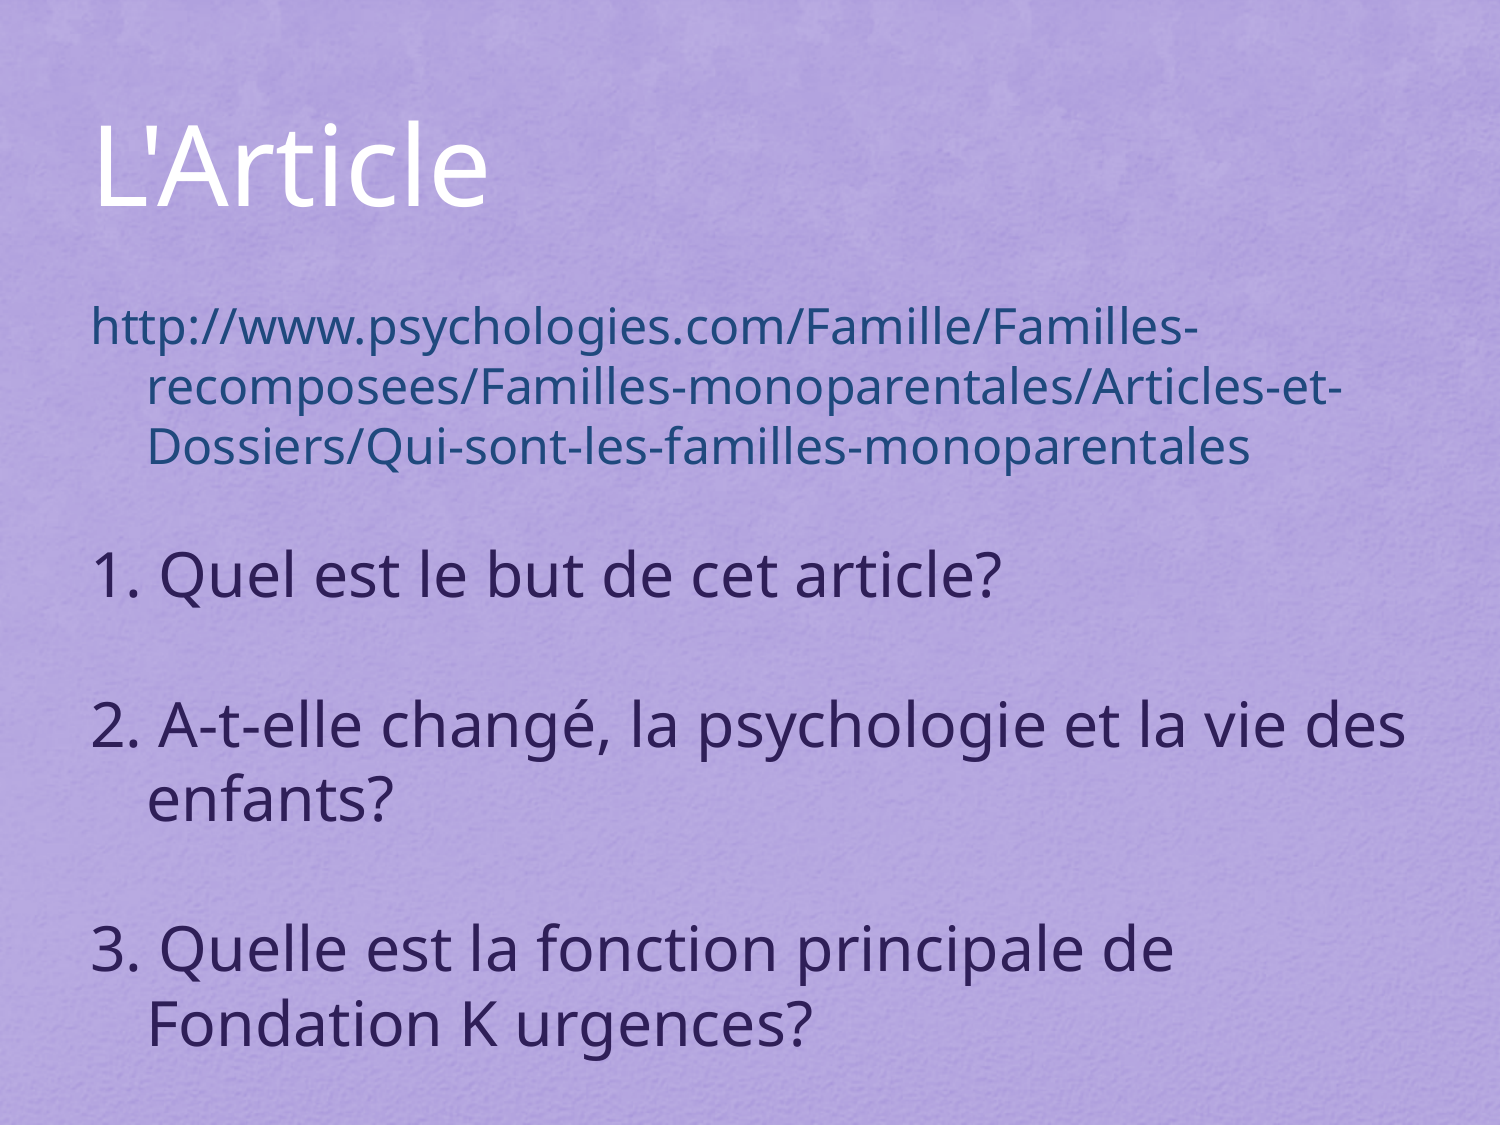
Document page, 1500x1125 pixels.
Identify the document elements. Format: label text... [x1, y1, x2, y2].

title L'Article [75, 22, 1276, 244]
list http://www.psychologies.com/Famille/Familles-recomposees/Familles-monoparentales/Articles-et-Dossiers/Qui-sont-les-familles-monoparentales 1. Quel est le but de cet article? 2. A-t-elle changé, la psychologie et la vie des enfants? 3. Quelle est la fonction principale de Fondation K urgences? [75, 279, 1425, 1074]
